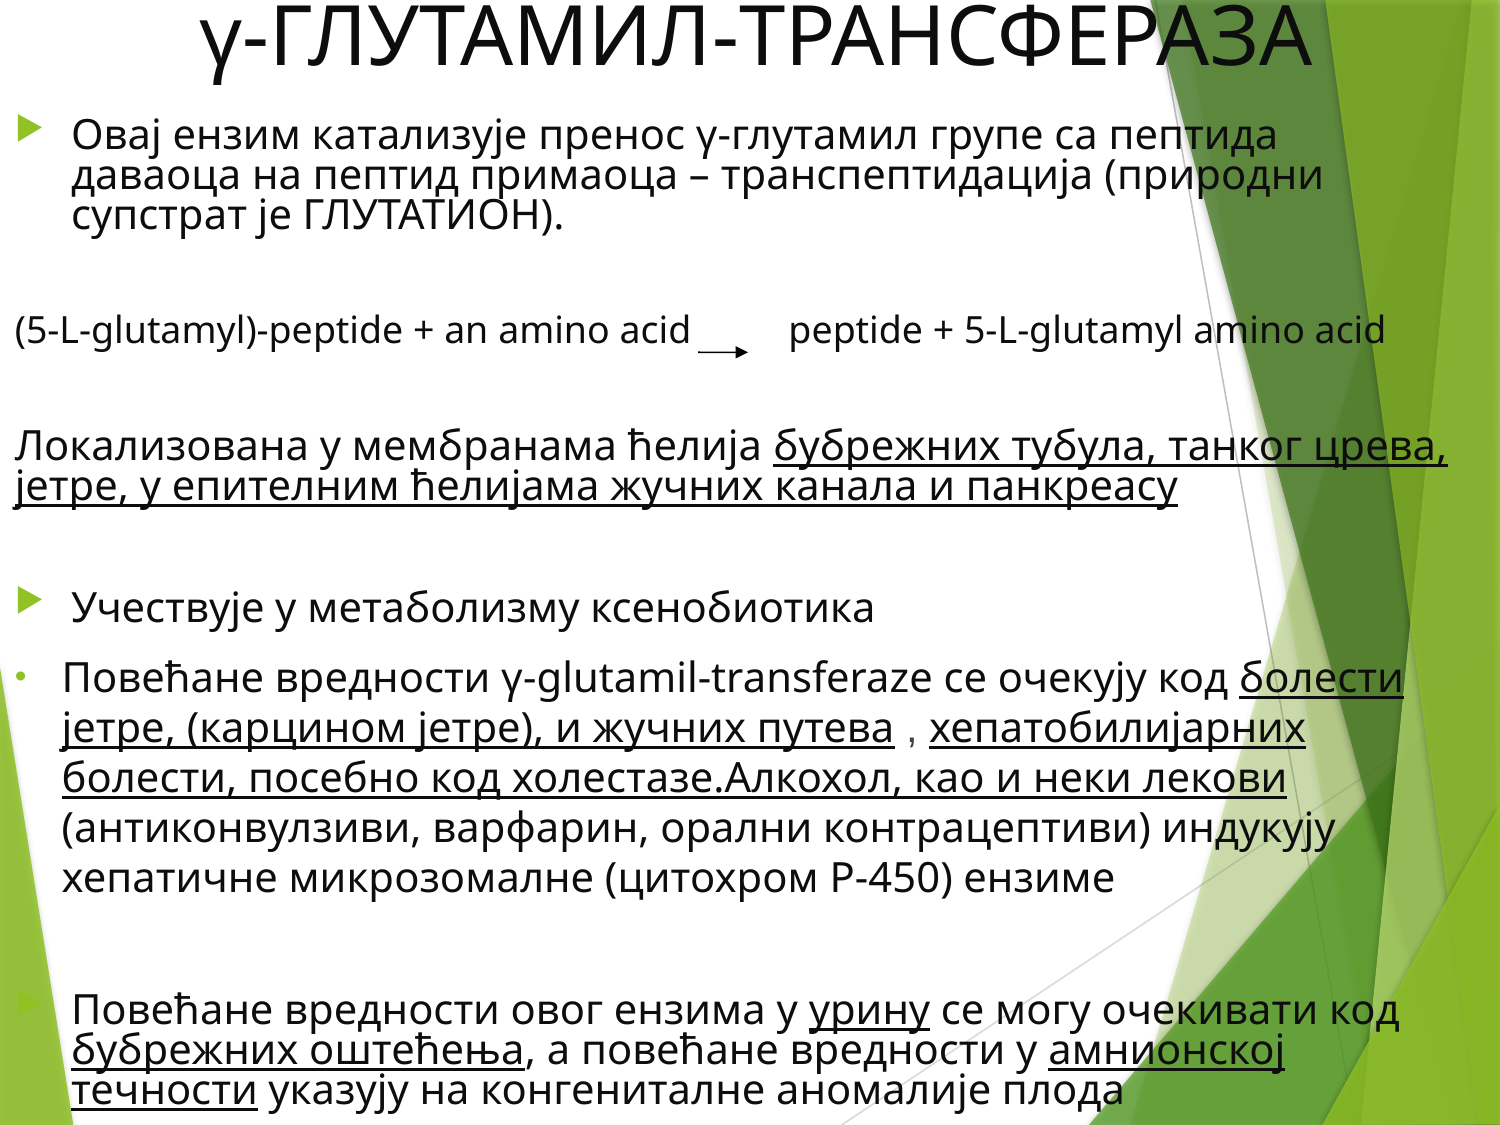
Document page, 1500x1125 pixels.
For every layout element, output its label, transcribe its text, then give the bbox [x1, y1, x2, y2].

text_box [698, 346, 749, 359]
text_box γ-ГЛУТАМИЛ-ТРАНСФЕРАЗА [37, 0, 1475, 109]
text_box Овај ензим катализује пренос γ-глутамил групе са пептида даваоца на пептид примаоца – транспептидација (природни супстрат је ГЛУТАТИОН). (5-L-glutamyl)-peptide + an amino acid peptide + 5-L-glutamyl amino acid Локализована у мембранама ћелија бубрежних тубула, танког црева, јетре, у епителним ћелијама жучних канала и панкреасу Учествује у метаболизму ксенобиотика Повећане вредности γ-glutamil-transferazе се очекују код болести јетре, (карцином јетре), и жучних путева , хепатобилијарних болести, посебно код холестазе.Алкохол, као и неки лекови (антиконвулзиви, варфарин, орални контрацептиви) индукују хепатичне микрозомалне (цитохром P-450) ензиме Повећане вредности овог ензима у урину се могу очекивати код бубрежних оштећења, а повећане вредности у амнионској течности указују на конгениталне аномалије плода [0, 109, 1475, 1098]
